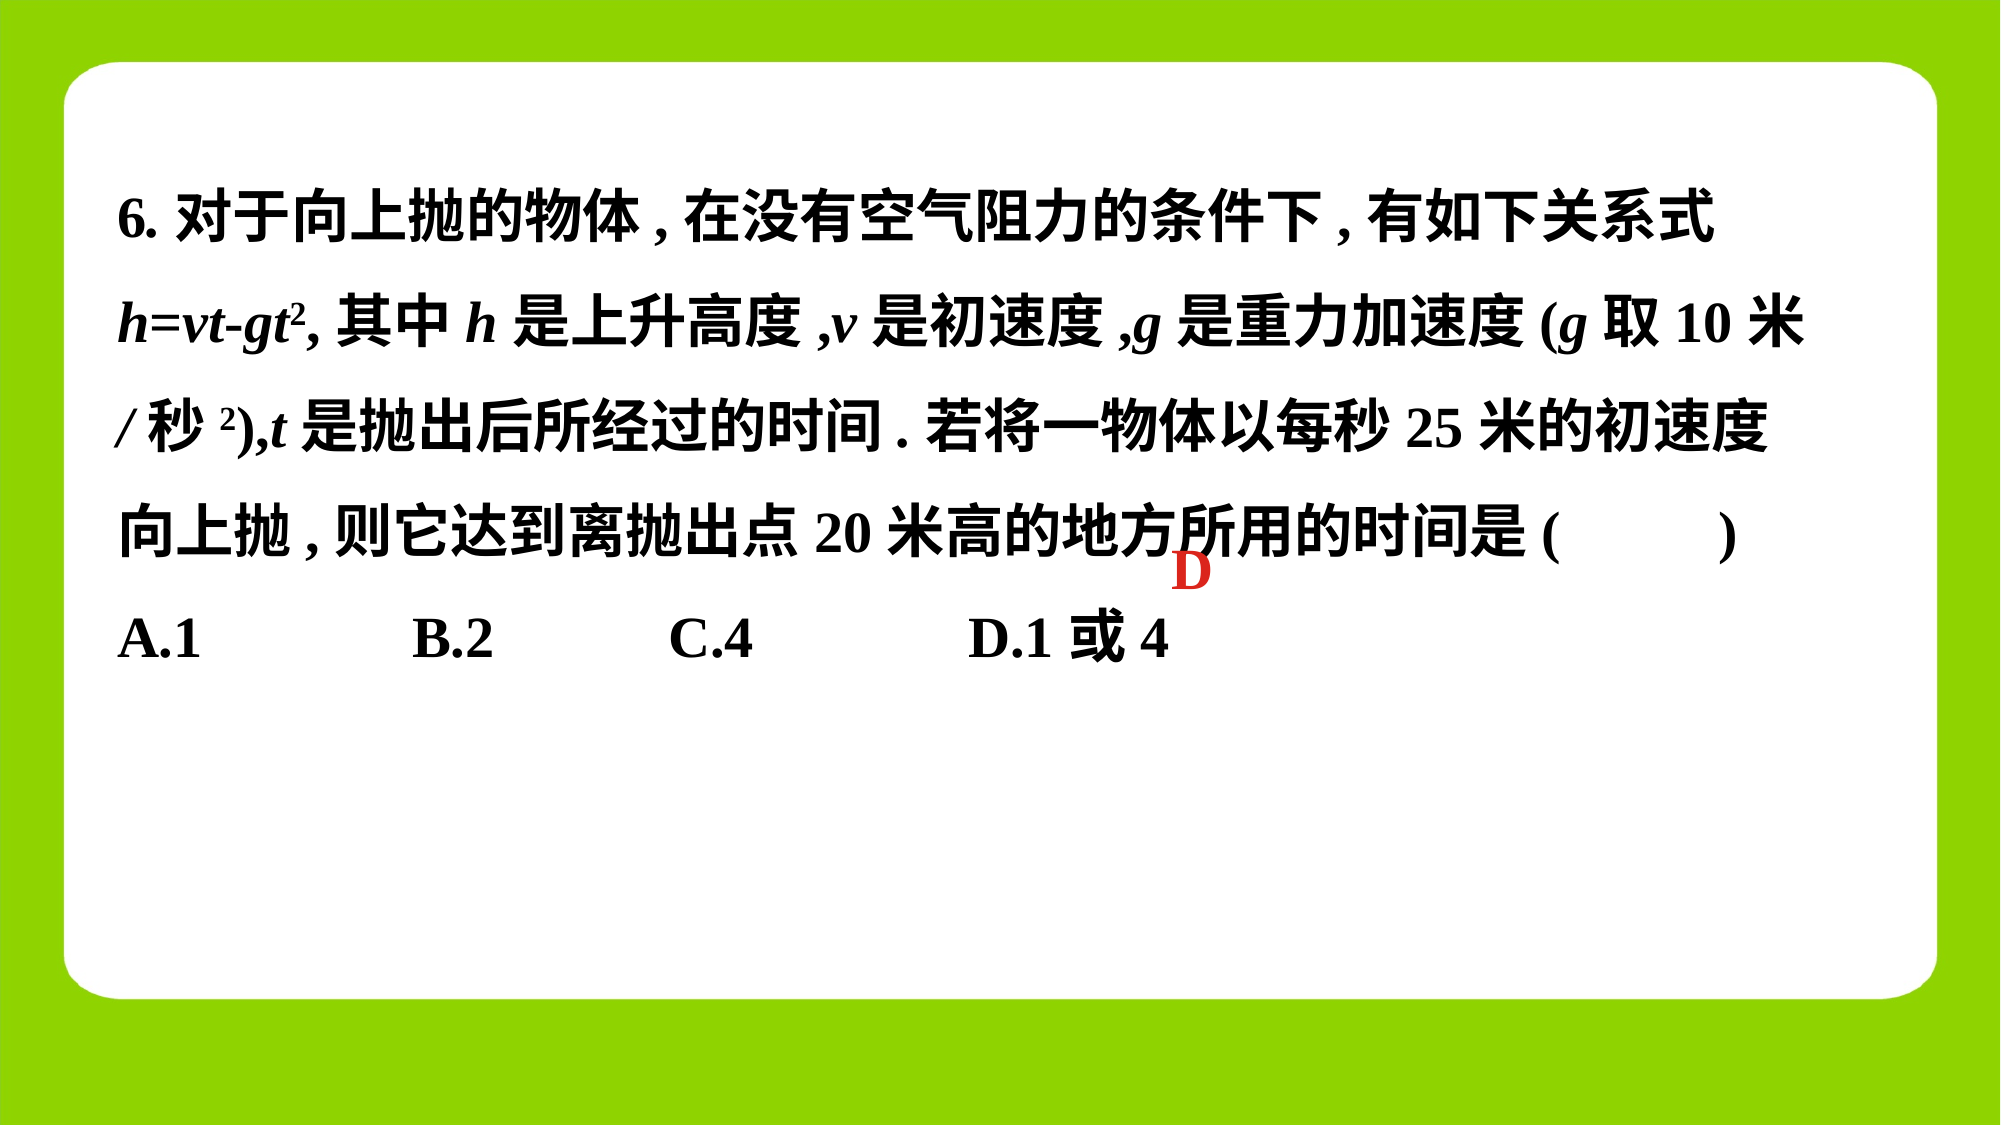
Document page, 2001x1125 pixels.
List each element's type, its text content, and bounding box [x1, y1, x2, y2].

text_box D [1156, 523, 1237, 609]
picture [0, 0, 2001, 1125]
